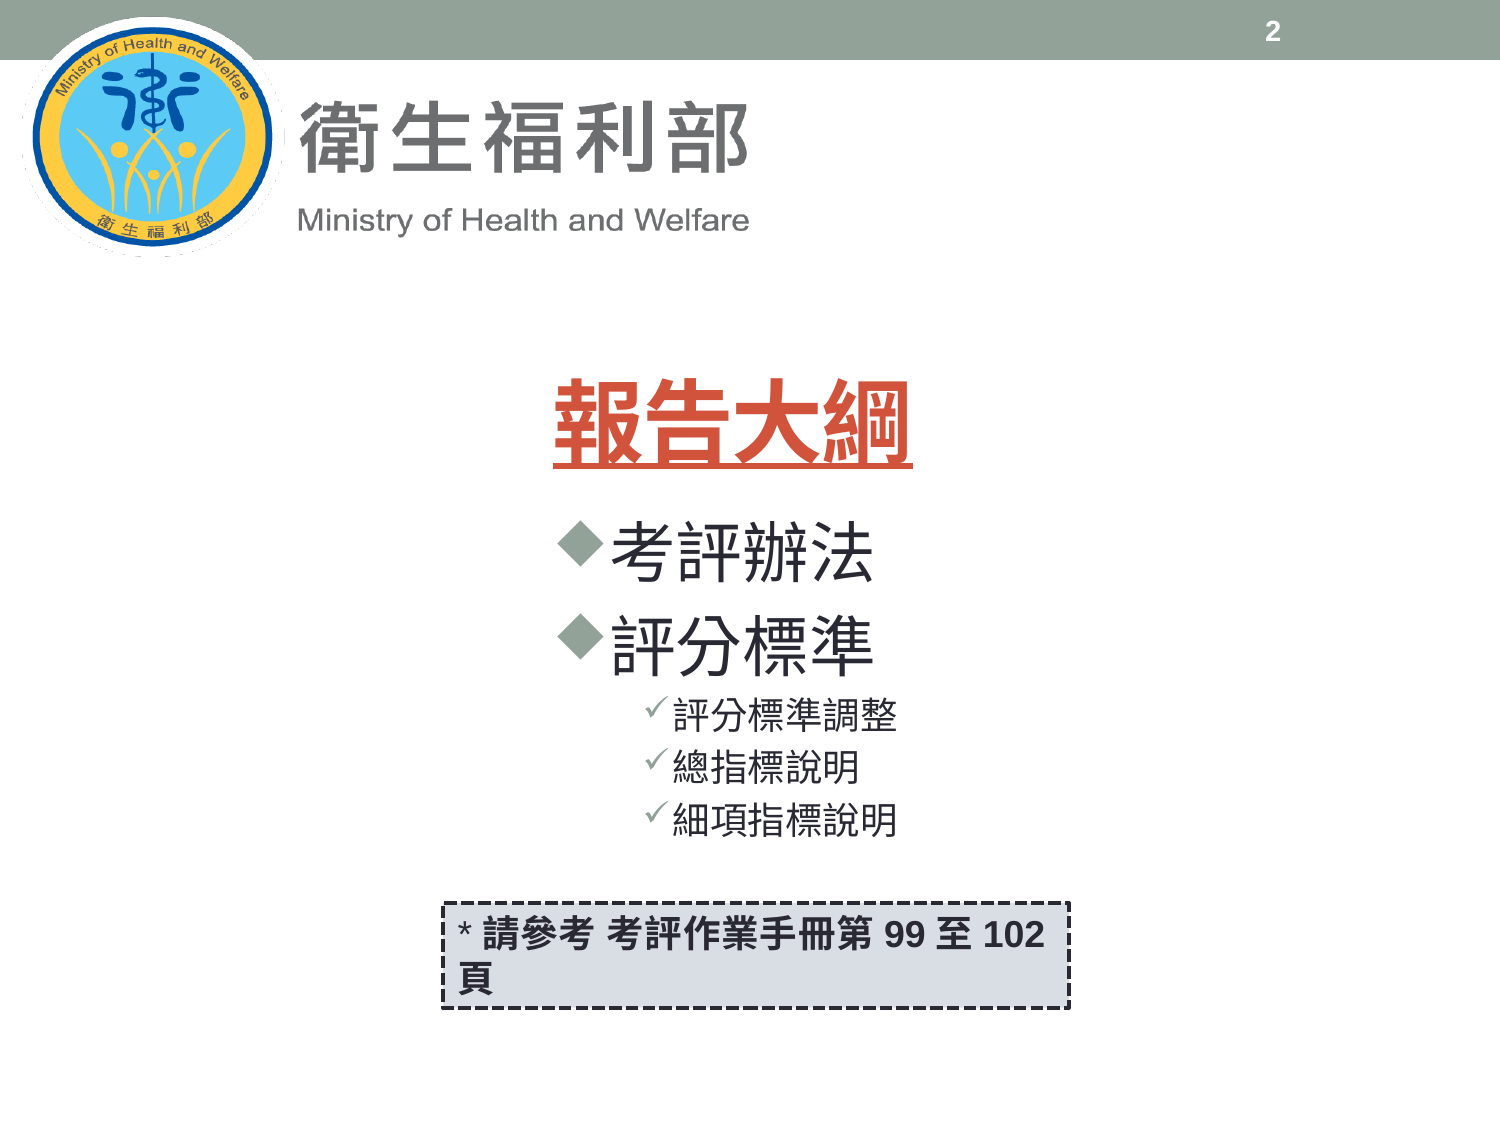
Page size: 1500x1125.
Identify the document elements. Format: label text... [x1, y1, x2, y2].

picture [0, 7, 810, 266]
list 考評辦法 評分標準 評分標準調整 總指標說明 細項指標說明 [537, 503, 1028, 902]
text_box *請參考 考評作業手冊第99至102頁 [442, 902, 1069, 1008]
slide_number 2 [1250, 3, 1425, 57]
title 報告大綱 [537, 338, 963, 501]
